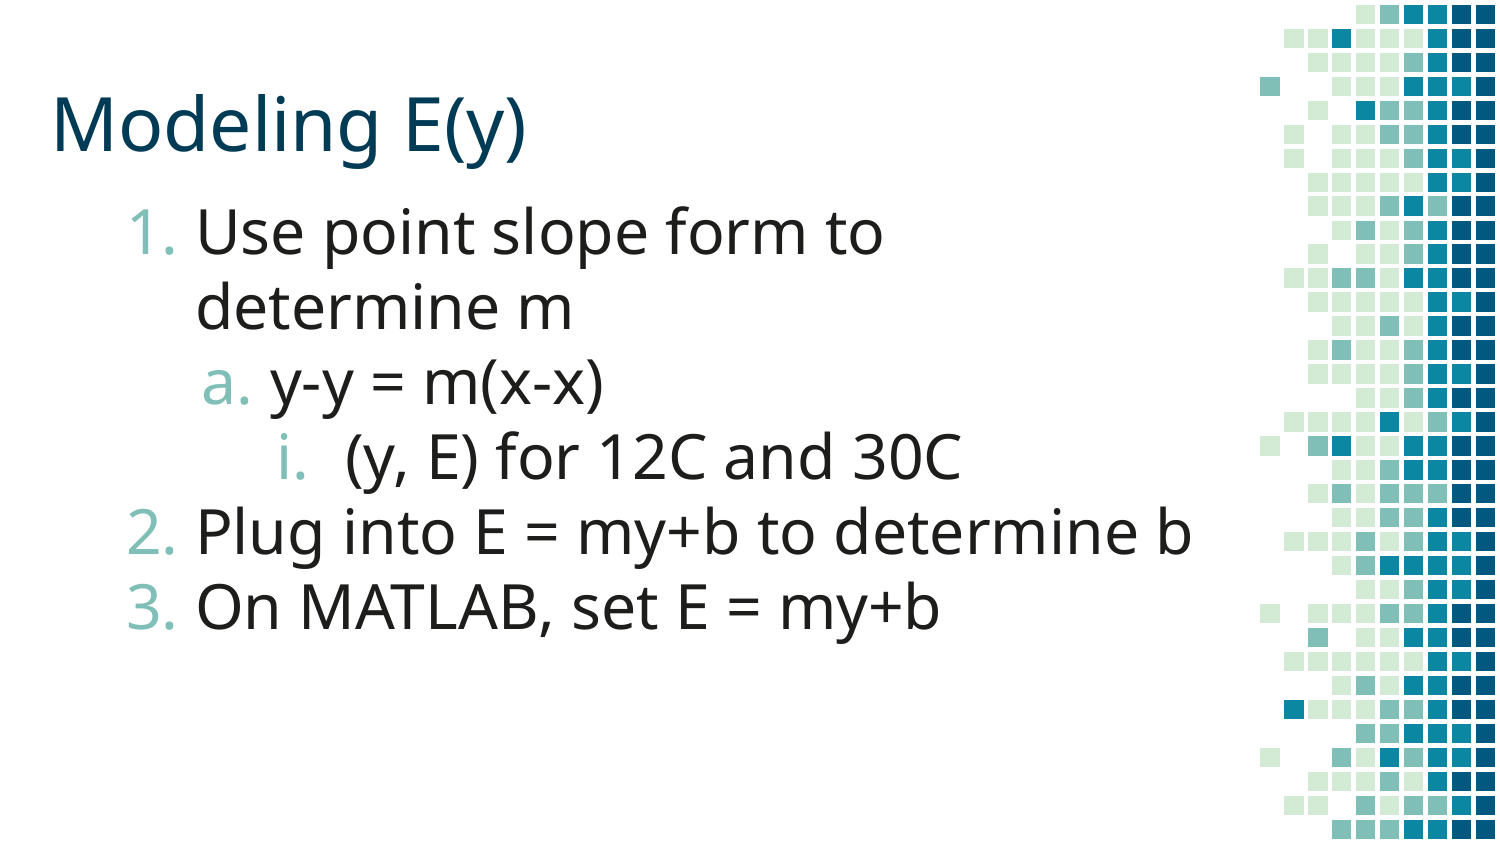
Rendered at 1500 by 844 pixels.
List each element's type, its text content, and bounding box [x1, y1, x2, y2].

list Use point slope form to determine m y-y = m(x-x) (y, E) for 12C and 30C Plug into E = my+b to determine b On MATLAB, set E = my+b [105, 177, 1215, 667]
title Modeling E(y) [35, 41, 1145, 182]
